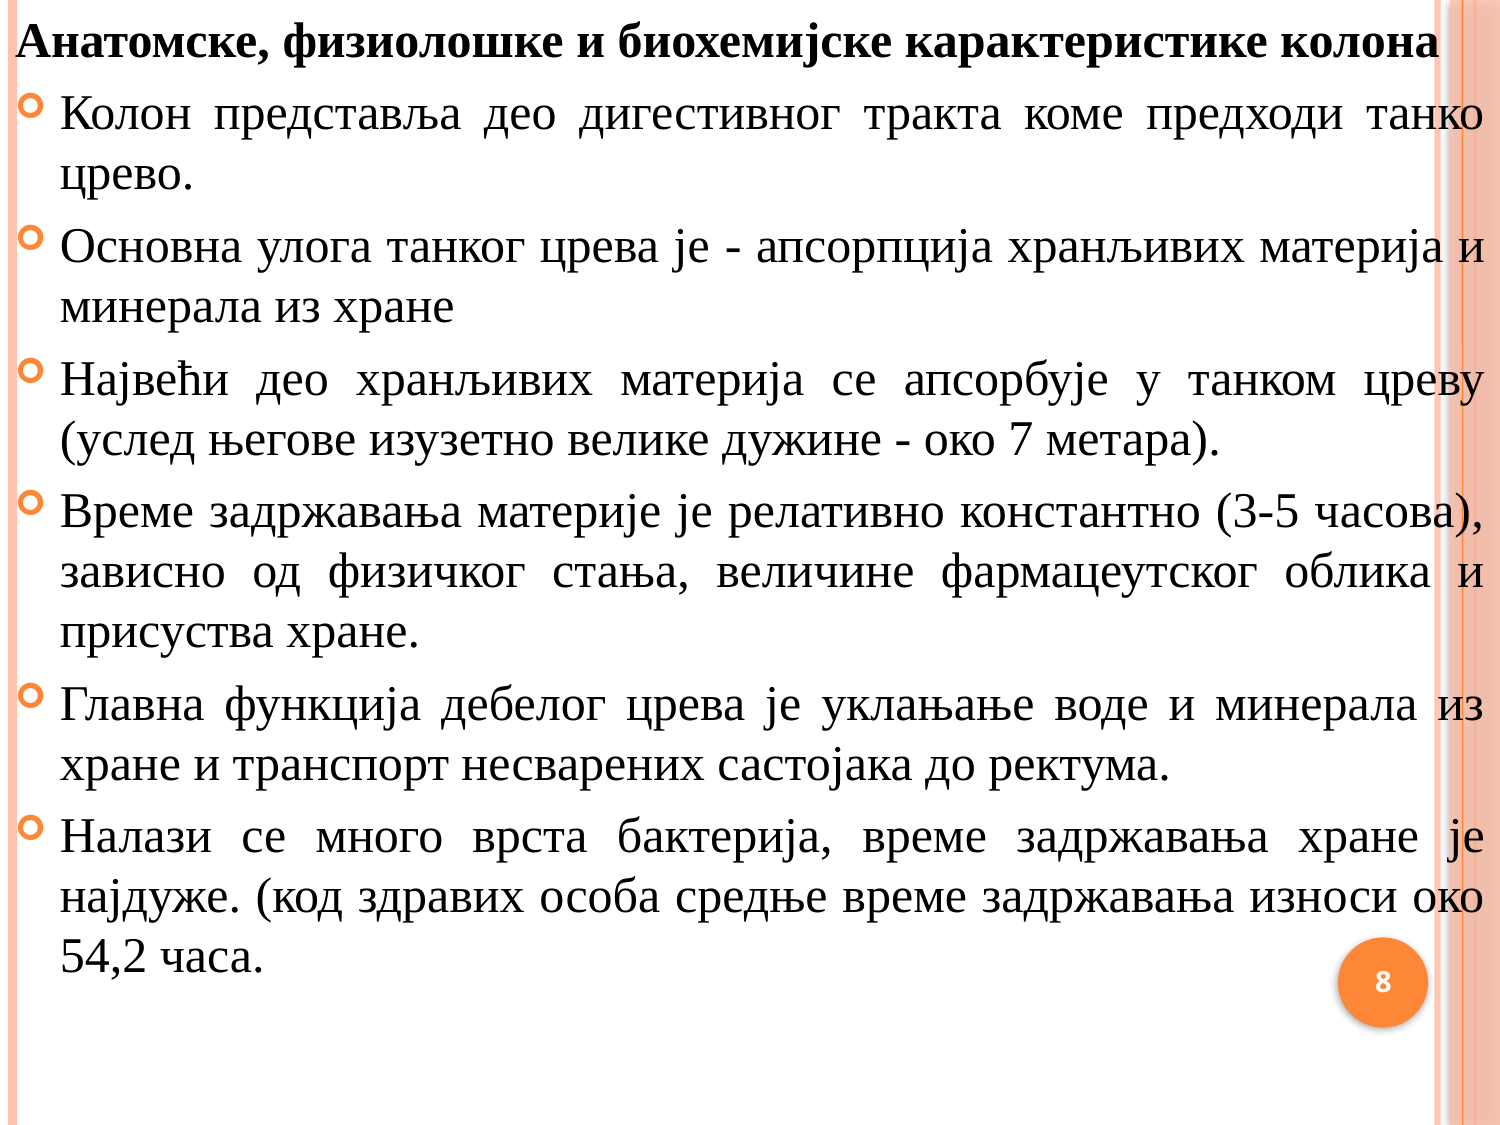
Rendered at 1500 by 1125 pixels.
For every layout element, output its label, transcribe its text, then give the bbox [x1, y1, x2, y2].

list Анатомске, физиолошке и биохемијске карактеристике колона Колон представља део дигестивног тракта коме предходи танко црево. Основна улога танког црева је - апсорпција хранљивих материја и минерала из хране Највећи део хранљивих материја се апсорбује у танком цреву (услед његове изузетно велике дужине - око 7 метара). Време задржавања материје је релативно константно (3-5 часова), зависно од физичког стања, величине фармацеутског облика и присуства хране. Главна функција дебелог црева је уклањање воде и минерала из хране и транспорт несварених састојака до ректума. Налази се много врста бактерија, време задржавања хране је најдуже. (код здравих особа средње време задржавања износи око 54,2 часа. [0, 0, 1500, 1125]
